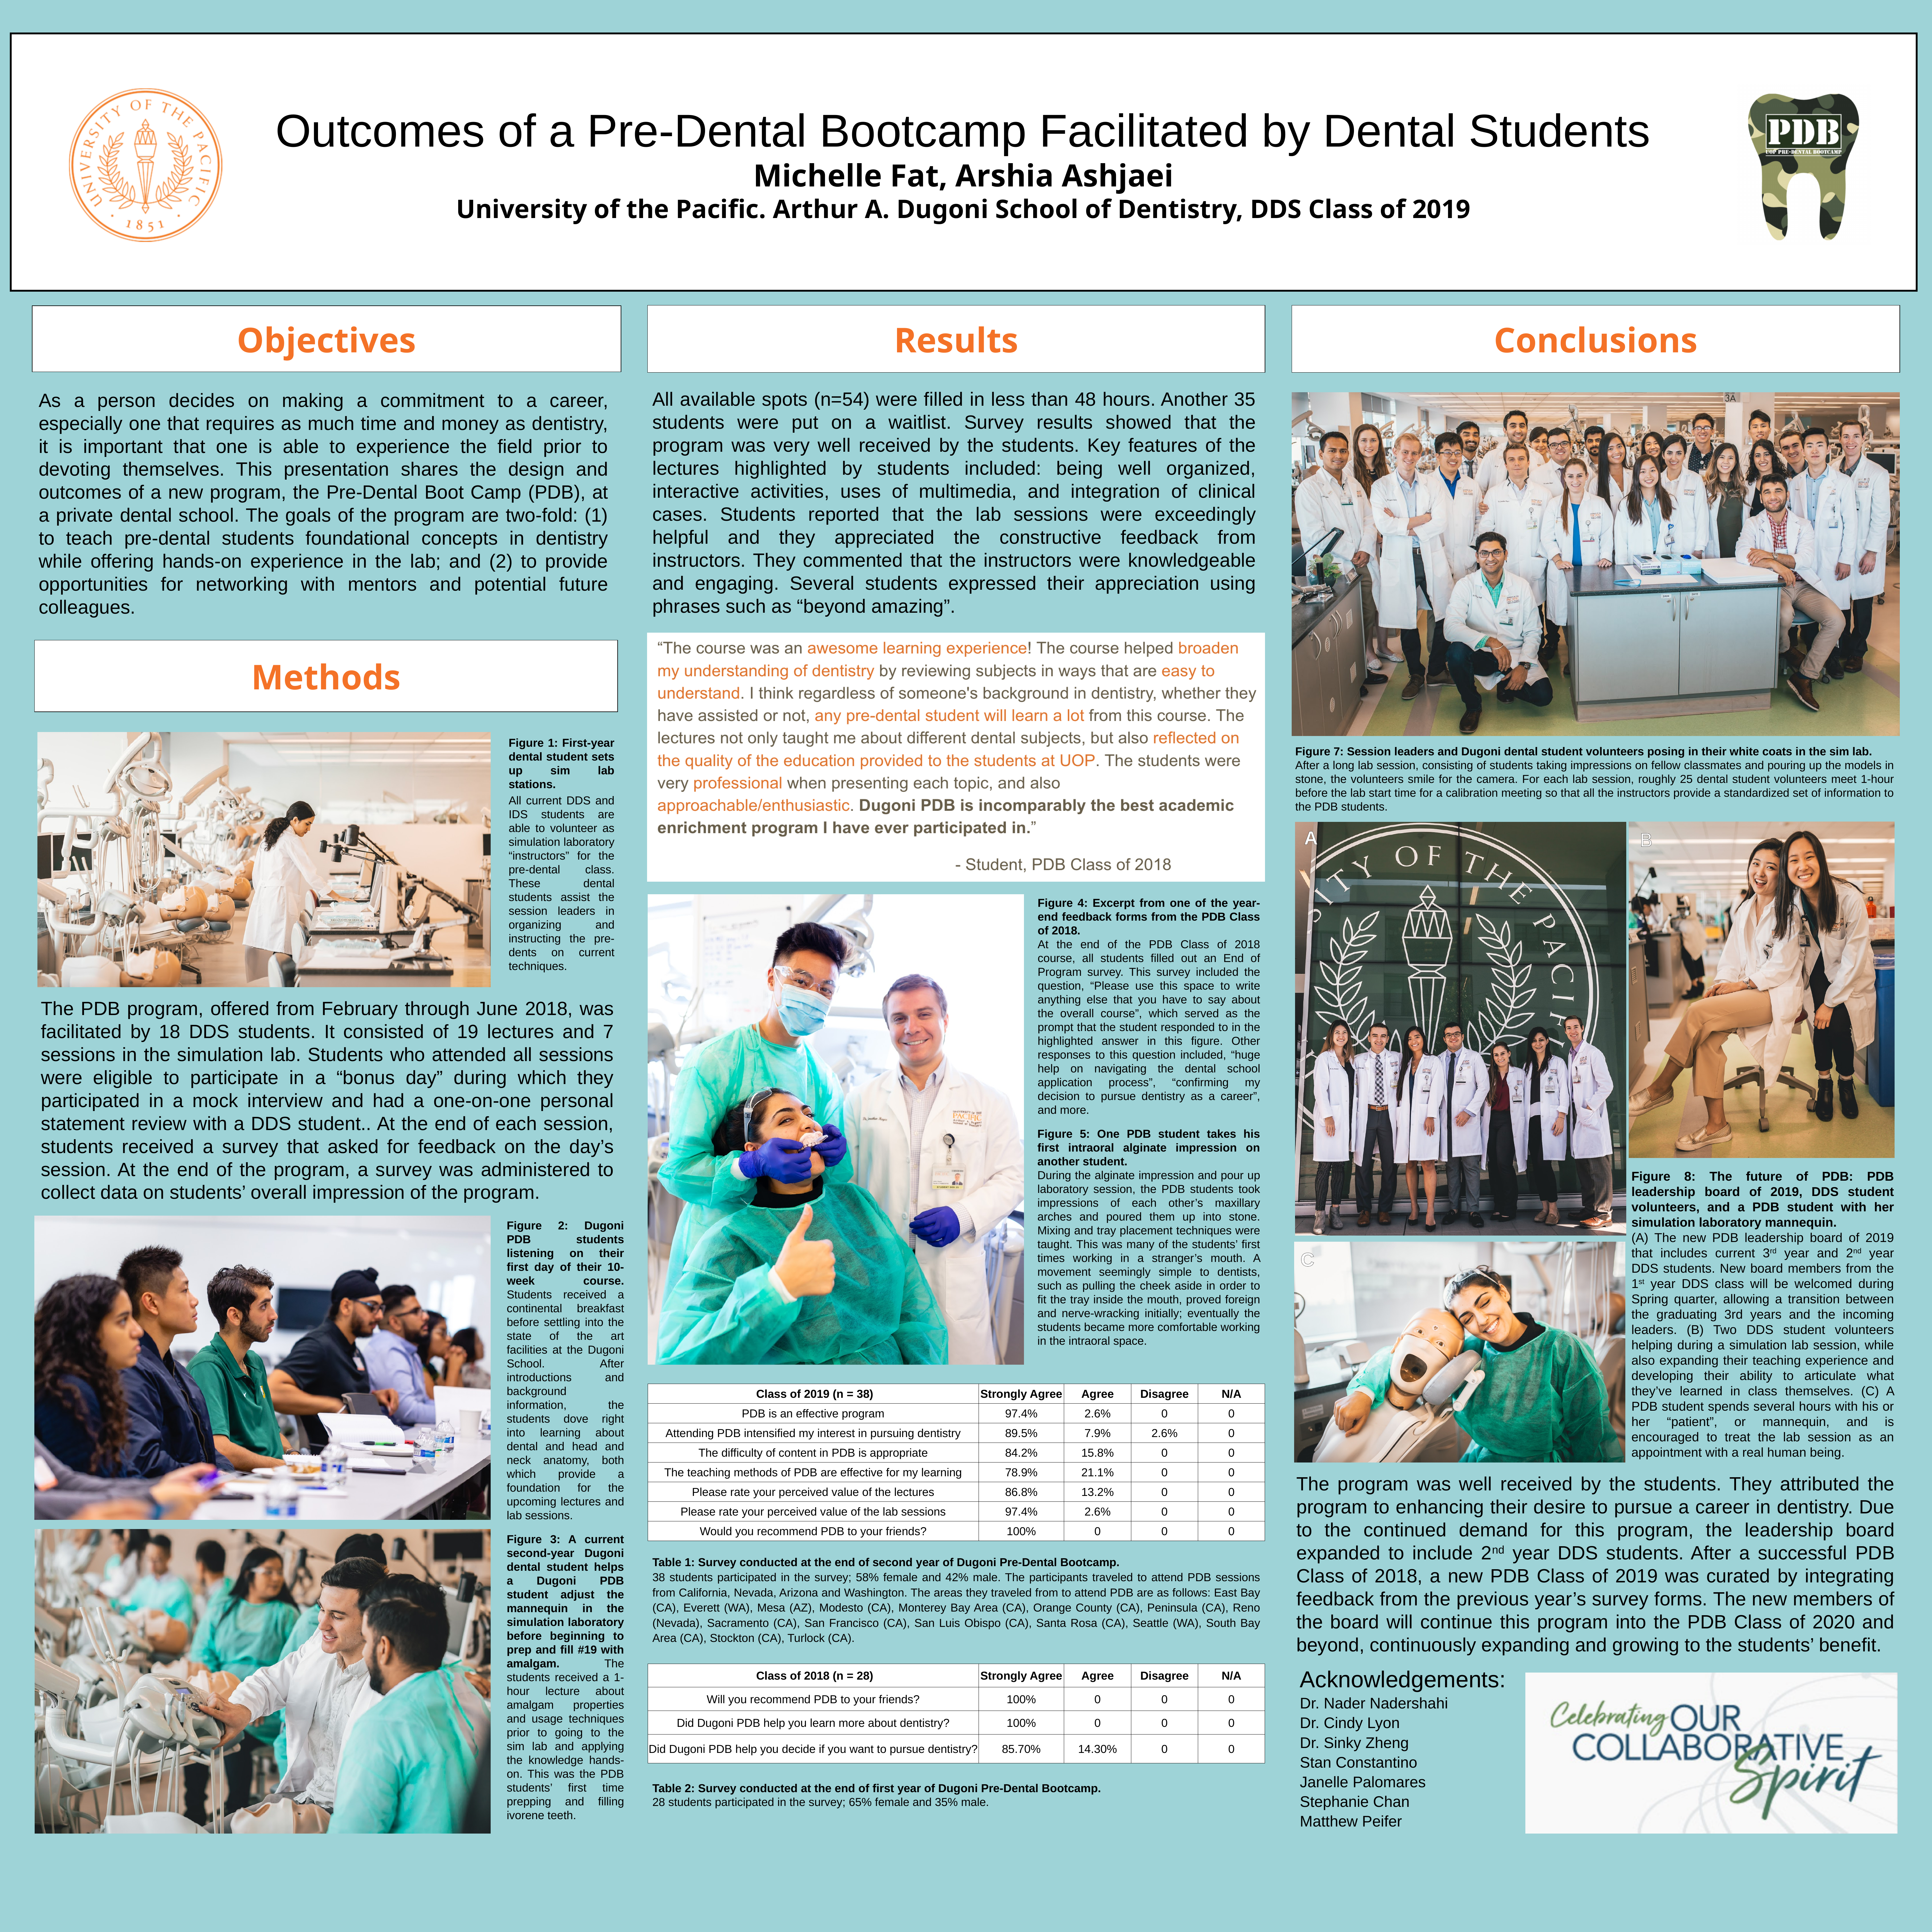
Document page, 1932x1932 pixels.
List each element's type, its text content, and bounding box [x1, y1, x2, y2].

table_cell 86.8% [979, 1482, 1064, 1501]
text_box All available spots (n=54) were filled in less than 48 hours. Another 35 students were put on a waitlist. Survey results showed that the program was very well received by the students. Key features of the lectures highlighted by students included: being well organized, interactive activities, uses of multimedia, and integration of clinical cases. Students reported that the lab sessions were exceedingly helpful and they appreciated the constructive feedback from instructors. They commented that the instructors were knowledgeable and engaging. Several students expressed their appreciation using phrases such as “beyond amazing”. [648, 385, 1261, 619]
table_cell 85.70% [979, 1735, 1064, 1763]
table_cell 0 [1198, 1462, 1265, 1482]
picture [647, 632, 1265, 882]
picture [1525, 1673, 1898, 1834]
table_cell 7.9% [1064, 1423, 1131, 1443]
picture [1295, 822, 1626, 1236]
picture [1737, 84, 1871, 246]
picture [647, 894, 1024, 1365]
text_box Results [647, 305, 1265, 373]
text_box Conclusions [1292, 305, 1900, 373]
text_box Methods [34, 640, 618, 712]
table_cell 100% [979, 1521, 1064, 1541]
table_cell Did Dugoni PDB help you learn more about dentistry? [648, 1711, 979, 1734]
table_cell 0 [1198, 1404, 1265, 1423]
table_cell 2.6% [1064, 1502, 1131, 1521]
table_header Strongly Agree [979, 1664, 1064, 1687]
table_cell 89.5% [979, 1423, 1064, 1443]
text_box The PDB program, offered from February through June 2018, was facilitated by 18 DDS students. It consisted of 19 lectures and 7 sessions in the simulation lab. Students who attended all sessions were eligible to participate in a “bonus day” during which they participated in a mock interview and had a one-on-one personal statement review with a DDS student.. At the end of each session, students received a survey that asked for feedback on the day’s session. At the end of the program, a survey was administered to collect data on students’ overall impression of the program. [34, 993, 621, 1206]
picture [34, 1215, 491, 1520]
table_cell 2.6% [1131, 1423, 1198, 1443]
table_cell 0 [1198, 1443, 1265, 1462]
text_box The program was well received by the students. They attributed the program to enhancing their desire to pursue a career in dentistry. Due to the continued demand for this program, the leadership board expanded to include 2nd year DDS students. After a successful PDB Class of 2018, a new PDB Class of 2019 was curated by integrating feedback from the previous year’s survey forms. The new members of the board will continue this program into the PDB Class of 2020 and beyond, continuously expanding and growing to the students’ benefit. [1292, 1469, 1900, 1658]
table_cell 2.6% [1064, 1404, 1131, 1423]
table_cell 0 [1198, 1502, 1265, 1521]
table_header Agree [1064, 1384, 1131, 1403]
table_header N/A [1198, 1384, 1265, 1403]
table_cell 0 [1131, 1687, 1198, 1711]
table_cell 0 [1198, 1687, 1265, 1711]
text_box As a person decides on making a commitment to a career, especially one that requires as much time and money as dentistry, it is important that one is able to experience the field prior to devoting themselves. This presentation shares the design and outcomes of a new program, the Pre-Dental Boot Camp (PDB), at a private dental school. The goals of the program are two-fold: (1) to teach pre-dental students foundational concepts in dentistry while offering hands-on experience in the lab; and (2) to provide opportunities for networking with mentors and potential future colleagues. [32, 385, 615, 621]
table_cell 0 [1198, 1482, 1265, 1501]
text_box Figure 2: Dugoni PDB students listening on their first day of their 10-week course. Students received a continental breakfast before settling into the state of the art facilities at the Dugoni School. After introductions and background information, the students dove right into learning about dental and head and neck anatomy, both which provide a foundation for the upcoming lectures and lab sessions. [502, 1216, 629, 1524]
table_header N/A [1198, 1664, 1265, 1687]
table_cell 0 [1064, 1711, 1131, 1734]
table_cell 14.30% [1064, 1735, 1131, 1763]
table_cell 13.2% [1064, 1482, 1131, 1501]
table_cell The difficulty of content in PDB is appropriate [648, 1443, 979, 1462]
table_cell 0 [1131, 1502, 1198, 1521]
picture [37, 732, 491, 987]
text_box Table 1: Survey conducted at the end of second year of Dugoni Pre-Dental Bootcamp. 38 students participated in the survey; 58% female and 42% male. The participants traveled to attend PDB sessions from California, Nevada, Arizona and Washington. The areas they traveled from to attend PDB are as follows: East Bay (CA), Everett (WA), Mesa (AZ), Modesto (CA), Monterey Bay Area (CA), Orange County (CA), Peninsula (CA), Reno (Nevada), Sacramento (CA), San Francisco (CA), San Luis Obispo (CA), Santa Rosa (CA), Seattle (WA), South Bay Area (CA), Stockton (CA), Turlock (CA). [648, 1552, 1265, 1661]
table_header Class of 2018 (n = 28) [648, 1664, 979, 1687]
table_header Disagree [1131, 1664, 1198, 1687]
text_box Figure 5: One PDB student takes his first intraoral alginate impression on another student. During the alginate impression and pour up laboratory session, the PDB students took impressions of each other’s maxillary arches and poured them up into stone. Mixing and tray placement techniques were taught. This was many of the students’ first times working in a stranger’s mouth. A movement seemingly simple to dentists, such as pulling the cheek aside in order to fit the tray inside the mouth, proved foreign and nerve-wracking initially; eventually the students became more comfortable working in the intraoral space. [1033, 1124, 1265, 1350]
table_cell Did Dugoni PDB help you decide if you want to pursue dentistry? [648, 1735, 979, 1763]
table_cell 0 [1198, 1711, 1265, 1734]
table_cell 0 [1131, 1404, 1198, 1423]
text_box Figure 3: A current second-year Dugoni dental student helps a Dugoni PDB student adjust the mannequin in the simulation laboratory before beginning to prep and fill #19 with amalgam. The students received a 1-hour lecture about amalgam properties and usage techniques prior to going to the sim lab and applying the knowledge hands-on. This was the PDB students’ first time prepping and filling ivorene teeth. [502, 1529, 629, 1824]
table_cell 97.4% [979, 1502, 1064, 1521]
text_box Figure 7: Session leaders and Dugoni dental student volunteers posing in their white coats in the sim lab. After a long lab session, consisting of students taking impressions on fellow classmates and pouring up the models in stone, the volunteers smile for the camera. For each lab session, roughly 25 dental student volunteers meet 1-hour before the lab start time for a calibration meeting so that all the instructors provide a standardized set of information to the PDB students. [1290, 742, 1899, 815]
table_cell 0 [1198, 1423, 1265, 1443]
text_box Figure 4: Excerpt from one of the year-end feedback forms from the PDB Class of 2018. At the end of the PDB Class of 2018 course, all students filled out an End of Program survey. This survey included the question, “Please use this space to write anything else that you have to say about the overall course”, which served as the prompt that the student responded to in the highlighted answer in this figure. Other responses to this question included, “huge help on navigating the dental school application process”, “confirming my decision to pursue dentistry as a career”, and more. [1033, 893, 1265, 1119]
table_header Agree [1064, 1664, 1131, 1687]
table_cell 0 [1131, 1443, 1198, 1462]
table_cell The teaching methods of PDB are effective for my learning [648, 1462, 979, 1482]
table_cell 0 [1131, 1735, 1198, 1763]
table_cell Would you recommend PDB to your friends? [648, 1521, 979, 1541]
table_cell 0 [1064, 1687, 1131, 1711]
table_cell Will you recommend PDB to your friends? [648, 1687, 979, 1711]
table_cell Please rate your perceived value of the lab sessions [648, 1502, 979, 1521]
table_cell 0 [1131, 1462, 1198, 1482]
table_cell 0 [1198, 1521, 1265, 1541]
picture [1292, 392, 1900, 736]
text_box Figure 1: First-year dental student sets up sim lab stations. All current DDS and IDS students are able to volunteer as simulation laboratory “instructors” for the pre-dental class. These dental students assist the session leaders in organizing and instructing the pre-dents on current techniques. [502, 732, 621, 976]
table_cell PDB is an effective program [648, 1404, 979, 1423]
table_header Disagree [1131, 1384, 1198, 1403]
table_cell 15.8% [1064, 1443, 1131, 1462]
table_cell 0 [1198, 1735, 1265, 1763]
text_box Acknowledgements: Dr. Nader Nadershahi Dr. Cindy Lyon Dr. Sinky Zheng Stan Constantino Janelle Palomares Stephanie Chan Matthew Peifer [1292, 1658, 1526, 1843]
table_cell 0 [1064, 1521, 1131, 1541]
table_cell 84.2% [979, 1443, 1064, 1462]
text_box Figure 8: The future of PDB: PDB leadership board of 2019, DDS student volunteers, and a PDB student with her simulation laboratory mannequin. (A) The new PDB leadership board of 2019 that includes current 3rd year and 2nd year DDS students. New board members from the 1st year DDS class will be welcomed during Spring quarter, allowing a transition between the graduating 3rd years and the incoming leaders. (B) Two DDS student volunteers helping during a simulation lab session, while also expanding their teaching experience and developing their ability to articulate what they’ve learned in class themselves. (C) A PDB student spends several hours with his or her “patient”, or mannequin, and is encouraged to treat the lab session as an appointment with a real human being. [1627, 1166, 1899, 1462]
table_cell 0 [1131, 1521, 1198, 1541]
table_cell Attending PDB intensified my interest in pursuing dentistry [648, 1423, 979, 1443]
table_cell 21.1% [1064, 1462, 1131, 1482]
picture [1628, 822, 1895, 1158]
table_cell 0 [1131, 1711, 1198, 1734]
picture [69, 88, 223, 242]
table_cell 78.9% [979, 1462, 1064, 1482]
table_cell 0 [1131, 1482, 1198, 1501]
picture [34, 1529, 491, 1834]
text_box Table 2: Survey conducted at the end of first year of Dugoni Pre-Dental Bootcamp. 28 students participated in the survey; 65% female and 35% male. [648, 1778, 1265, 1811]
table_cell Please rate your perceived value of the lectures [648, 1482, 979, 1501]
text_box Outcomes of a Pre-Dental Bootcamp Facilitated by Dental Students Michelle Fat, Arshia Ashjaei University of the Pacific. Arthur A. Dugoni School of Dentistry, DDS Class of 2019 [11, 33, 1917, 291]
table_cell 100% [979, 1711, 1064, 1734]
text_box Objectives [32, 305, 621, 372]
picture [1294, 1242, 1625, 1463]
table_cell 97.4% [979, 1404, 1064, 1423]
table_header Strongly Agree [979, 1384, 1064, 1403]
table_cell 100% [979, 1687, 1064, 1711]
table_header Class of 2019 (n = 38) [648, 1384, 979, 1403]
